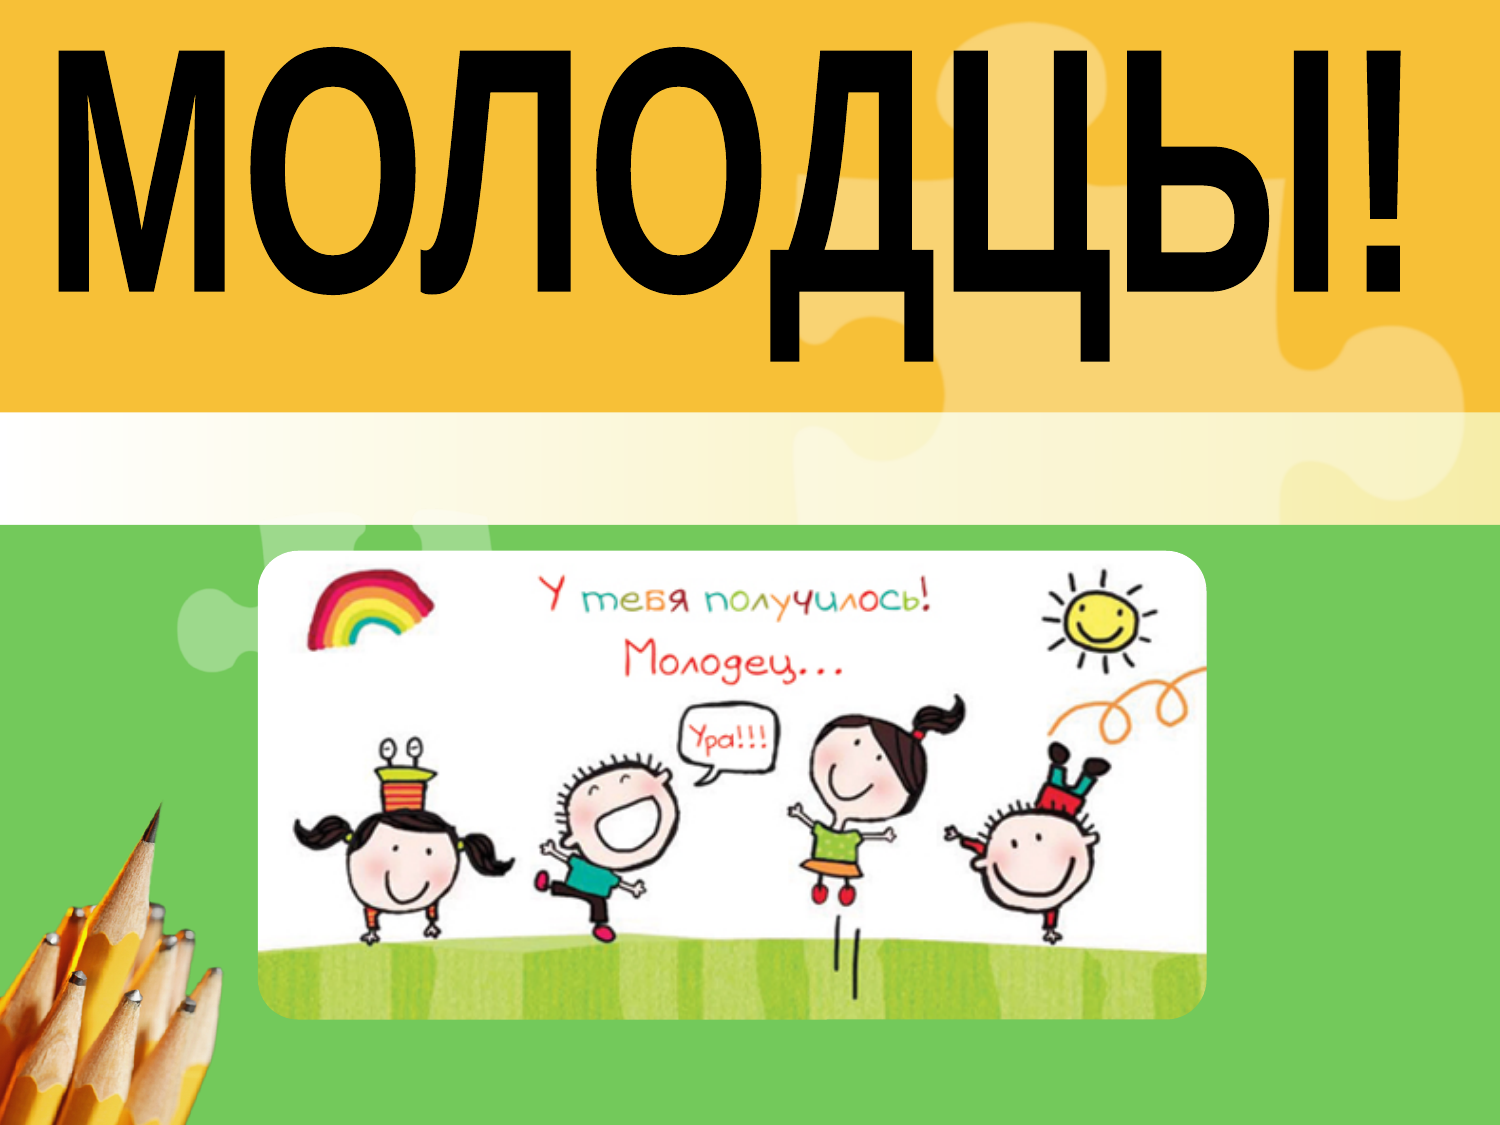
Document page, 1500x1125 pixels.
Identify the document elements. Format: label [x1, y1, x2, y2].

picture [787, 16, 1471, 524]
picture [0, 499, 1207, 1125]
